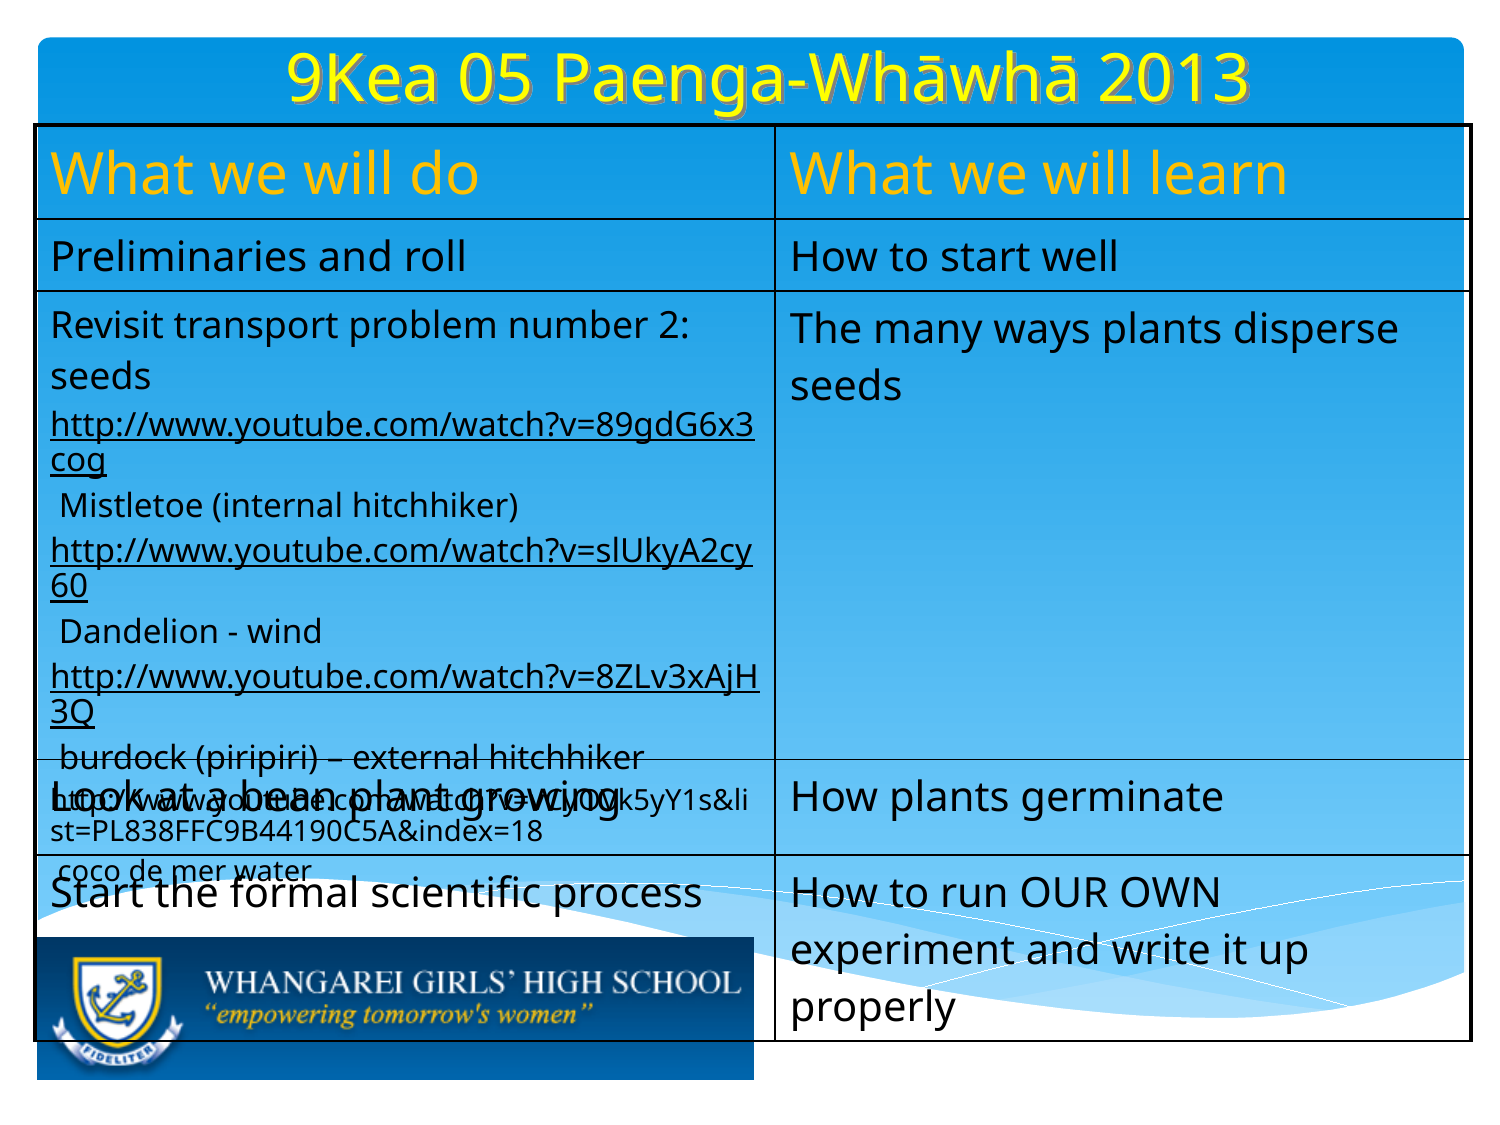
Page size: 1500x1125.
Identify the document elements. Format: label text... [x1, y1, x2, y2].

table_header What we will do [37, 127, 774, 218]
picture [37, 937, 754, 1080]
table_cell Look at a bean plant growing [37, 760, 774, 854]
table_cell Start the formal scientific process [37, 856, 774, 1040]
table_cell How to start well [776, 220, 1469, 290]
text_box 9Kea 05 Paenga-Whāwhā 2013 [162, 24, 1375, 123]
table_cell How plants germinate [776, 760, 1469, 854]
table_cell The many ways plants disperse seeds [776, 292, 1469, 759]
table_cell Revisit transport problem number 2: seeds http://www.youtube.com/watch?v=89gdG6x3cog Mistletoe (internal hitchhiker) http://www.youtube.com/watch?v=slUkyA2cy60 Dandelion - wind http://www.youtube.com/watch?v=8ZLv3xAjH3Q burdock (piripiri) – external hitchhiker http://www.youtube.com/watch?v=vCyOVk5yY1s&list=PL838FFC9B44190C5A&index=18 coco de mer water [37, 292, 774, 759]
table_cell How to run OUR OWN experiment and write it up properly [776, 856, 1469, 1040]
table_header What we will learn [776, 127, 1469, 218]
table_cell Preliminaries and roll [37, 220, 774, 290]
